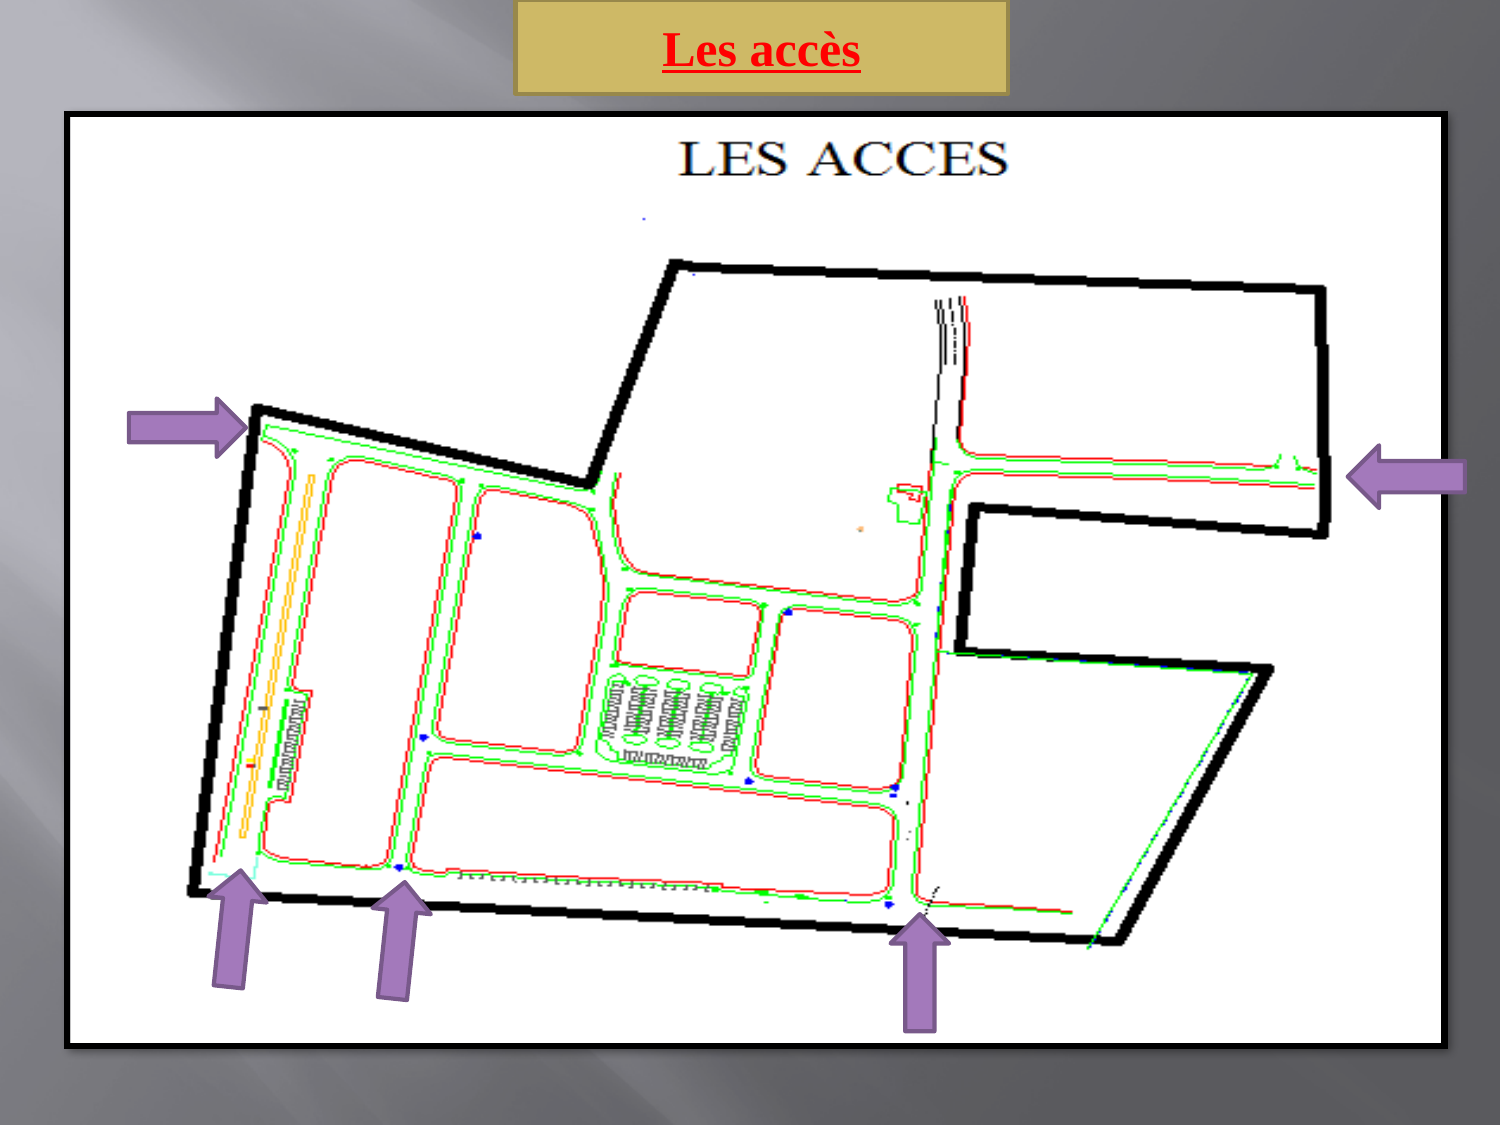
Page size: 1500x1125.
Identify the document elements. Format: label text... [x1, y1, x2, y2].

text_box Les accès [513, 0, 1010, 96]
picture [70, 116, 1442, 1044]
